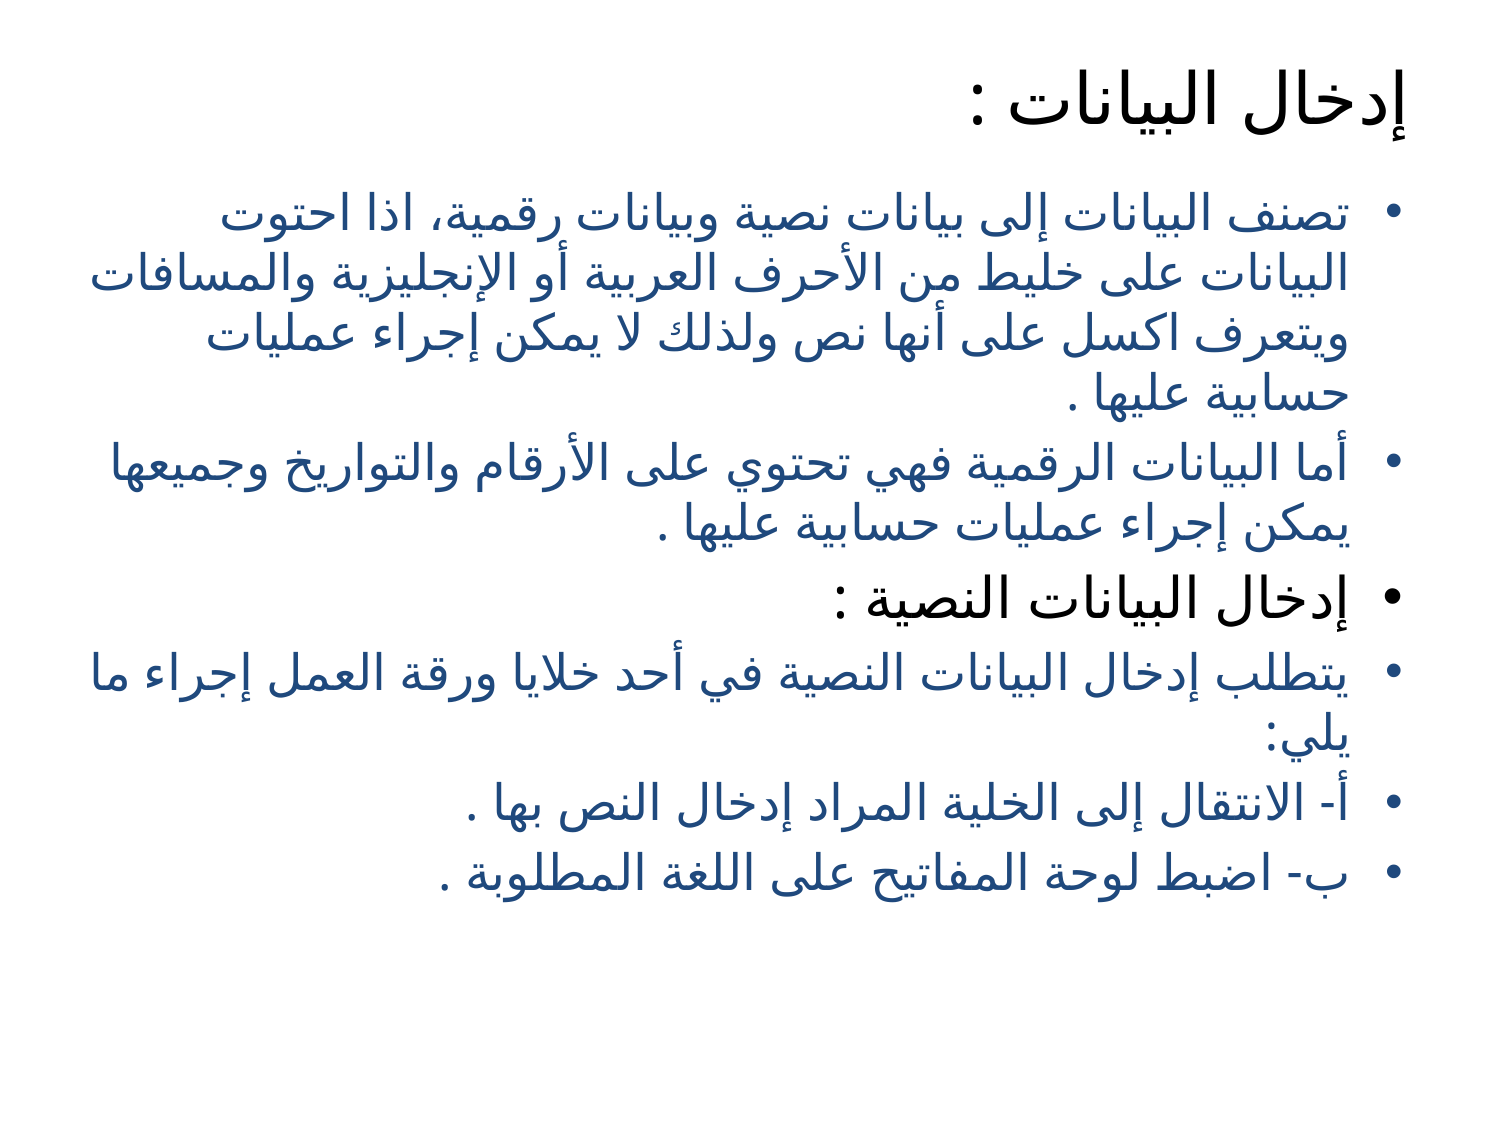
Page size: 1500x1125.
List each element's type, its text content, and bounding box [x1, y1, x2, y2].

list تصنف البيانات إلى بيانات نصية وبيانات رقمية، اذا احتوت البيانات على خليط من الأحرف العربية أو الإنجليزية والمسافات ويتعرف اكسل على أنها نص ولذلك لا يمكن إجراء عمليات حسابية عليها . أما البيانات الرقمية فهي تحتوي على الأرقام والتواريخ وجميعها يمكن إجراء عمليات حسابية عليها . إدخال البيانات النصية : يتطلب إدخال البيانات النصية في أحد خلايا ورقة العمل إجراء ما يلي: أ- الانتقال إلى الخلية المراد إدخال النص بها . ب- اضبط لوحة المفاتيح على اللغة المطلوبة . [64, 172, 1415, 916]
title إدخال البيانات : [75, 45, 1425, 233]
